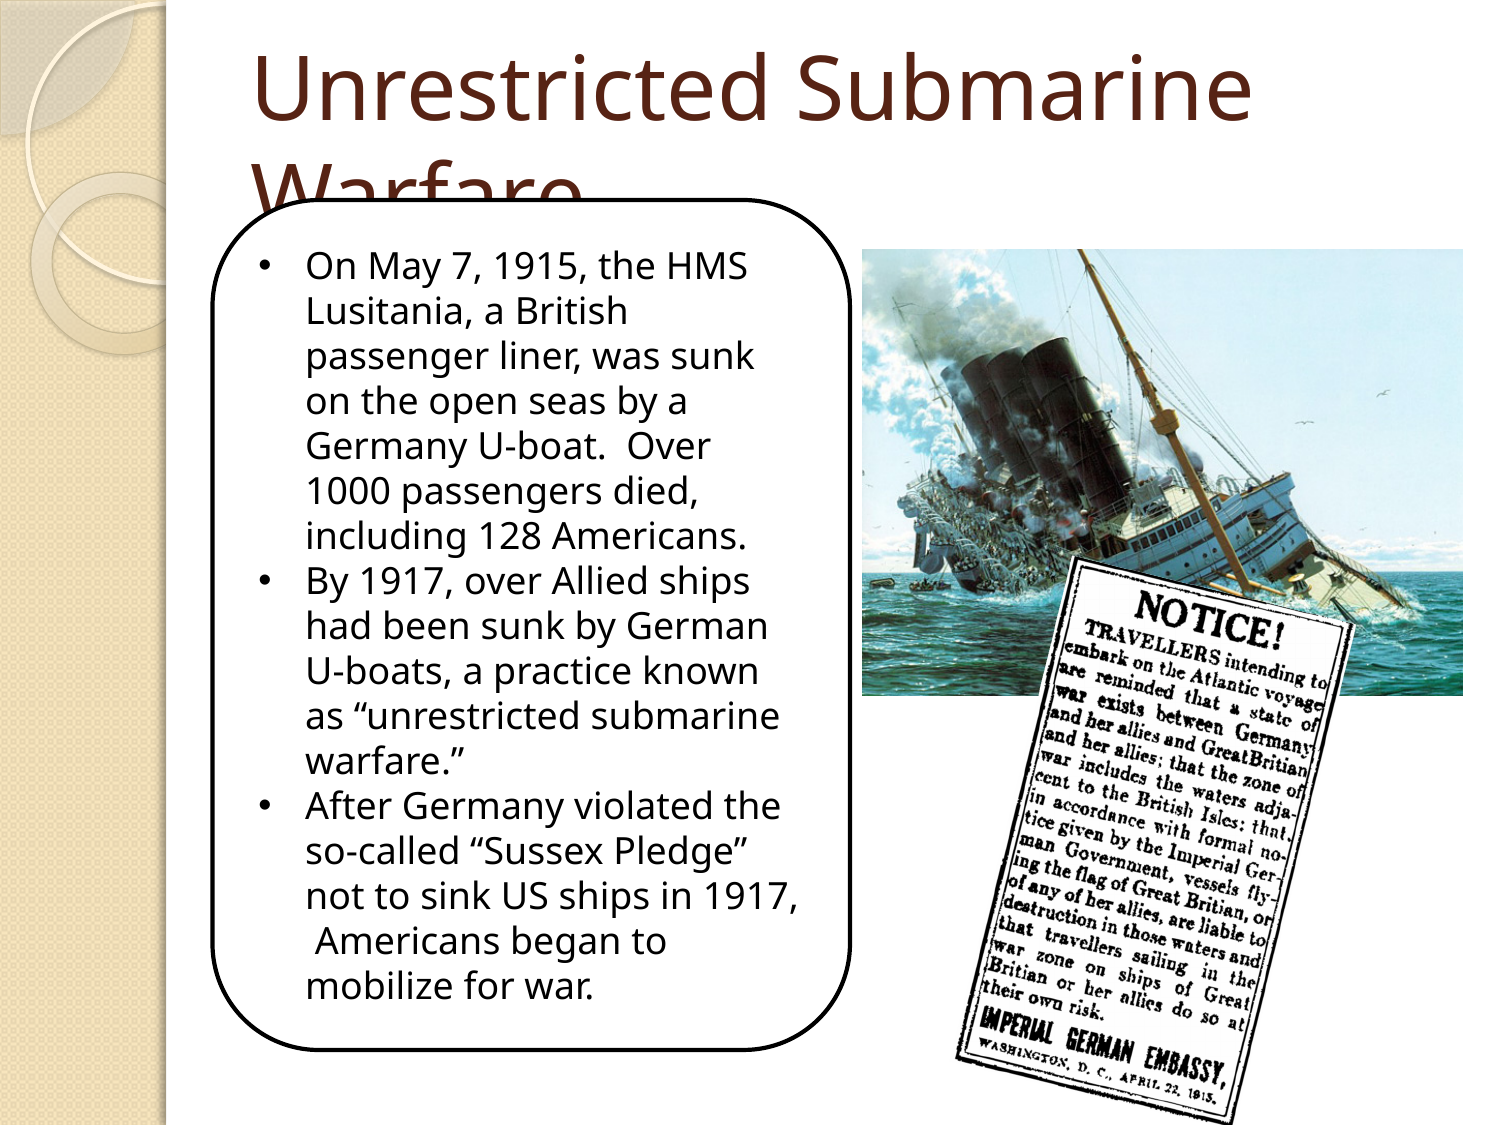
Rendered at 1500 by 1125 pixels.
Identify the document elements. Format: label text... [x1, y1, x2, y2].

picture [1126, 1103, 1240, 1125]
text_box On May 7, 1915, the HMS Lusitania, a British passenger liner, was sunk on the open seas by a Germany U-boat. Over 1000 passengers died, including 128 Americans. By 1917, over Allied ships had been sunk by German U-boats, a practice known as “unrestricted submarine warfare.” After Germany violated the so-called “Sussex Pledge” not to sink US ships in 1917, Americans began to mobilize for war. [210, 197, 853, 1053]
picture [1299, 696, 1339, 857]
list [862, 249, 1463, 696]
title Unrestricted Submarine Warfare [235, 45, 1466, 233]
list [1005, 582, 1299, 1103]
picture [950, 837, 1005, 1074]
